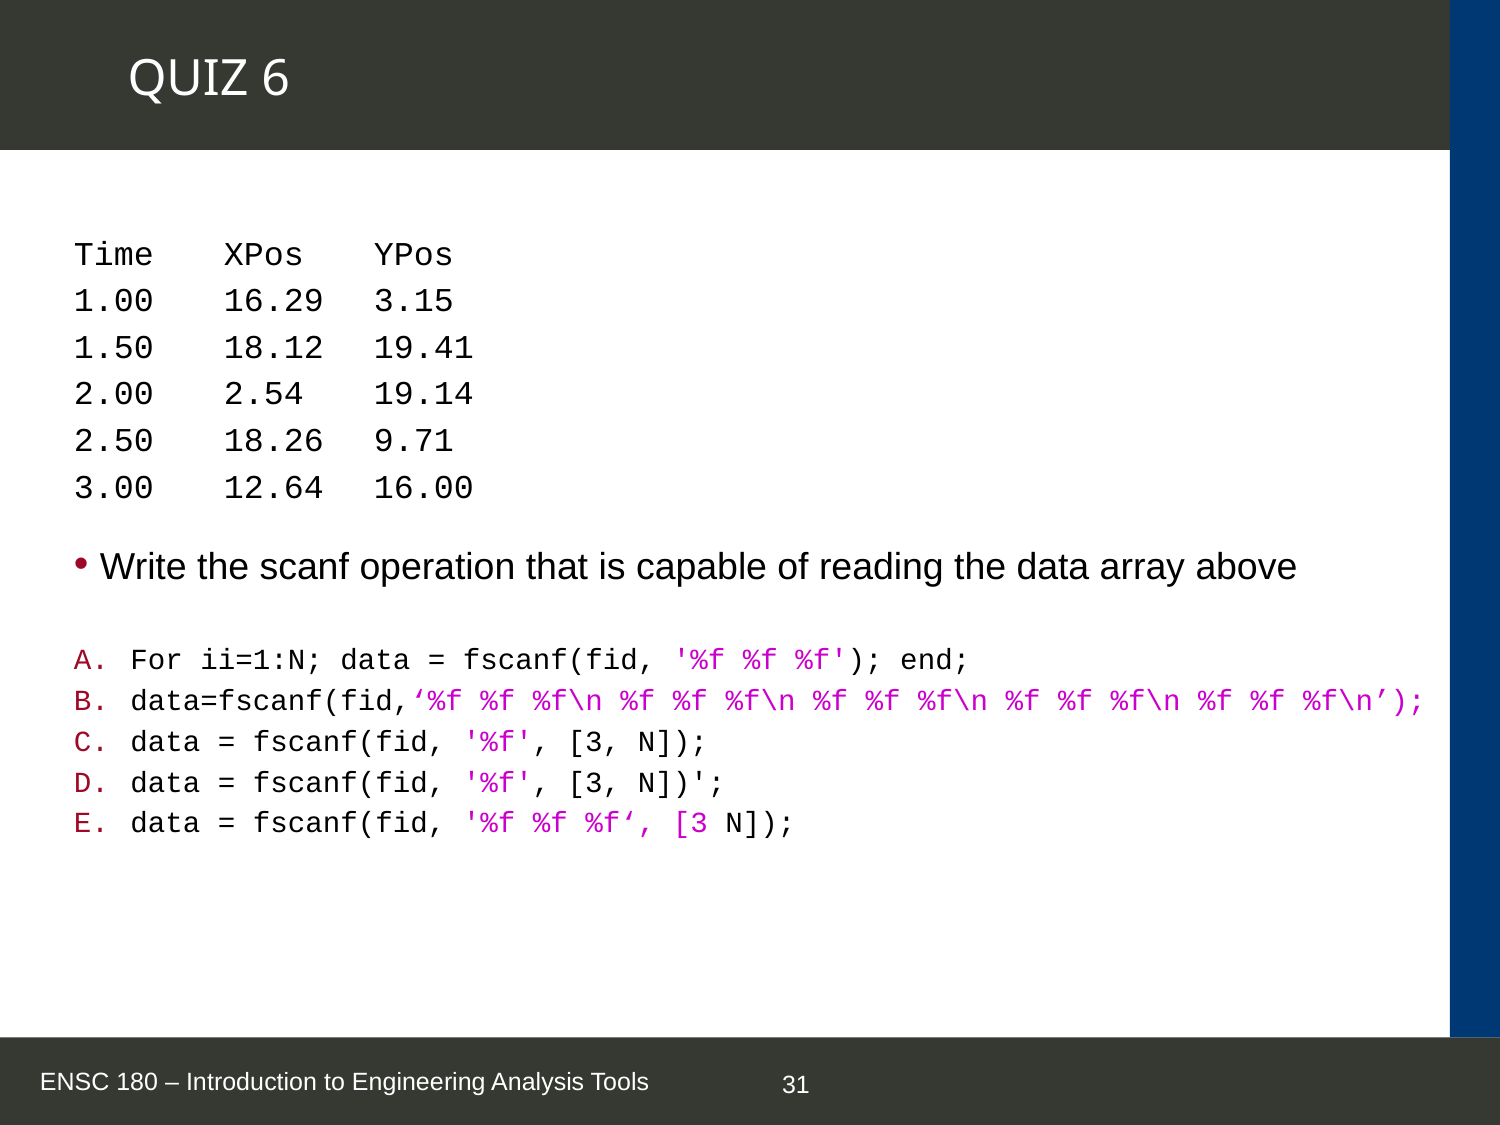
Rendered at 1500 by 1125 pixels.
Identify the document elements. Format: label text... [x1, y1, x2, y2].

footer ENSC 180 – Introduction to Engineering Analysis Tools [24, 1057, 740, 1113]
title QUIZ 6 [112, 37, 1450, 138]
list Time XPos YPos 1.00 16.29 3.15 1.50 18.12 19.41 2.00 2.54 19.14 2.50 18.26 9.71 3.00 12.64 16.00 Write the scanf operation that is capable of reading the data array above For ii=1:N; data = fscanf(fid, '%f %f %f'); end; data=fscanf(fid,‘%f %f %f\n %f %f %f\n %f %f %f\n %f %f %f\n %f %f %f\n’); data = fscanf(fid, '%f', [3, N]); data = fscanf(fid, '%f', [3, N])'; data = fscanf(fid, '%f %f %f‘, [3 N]); [59, 224, 1457, 1016]
